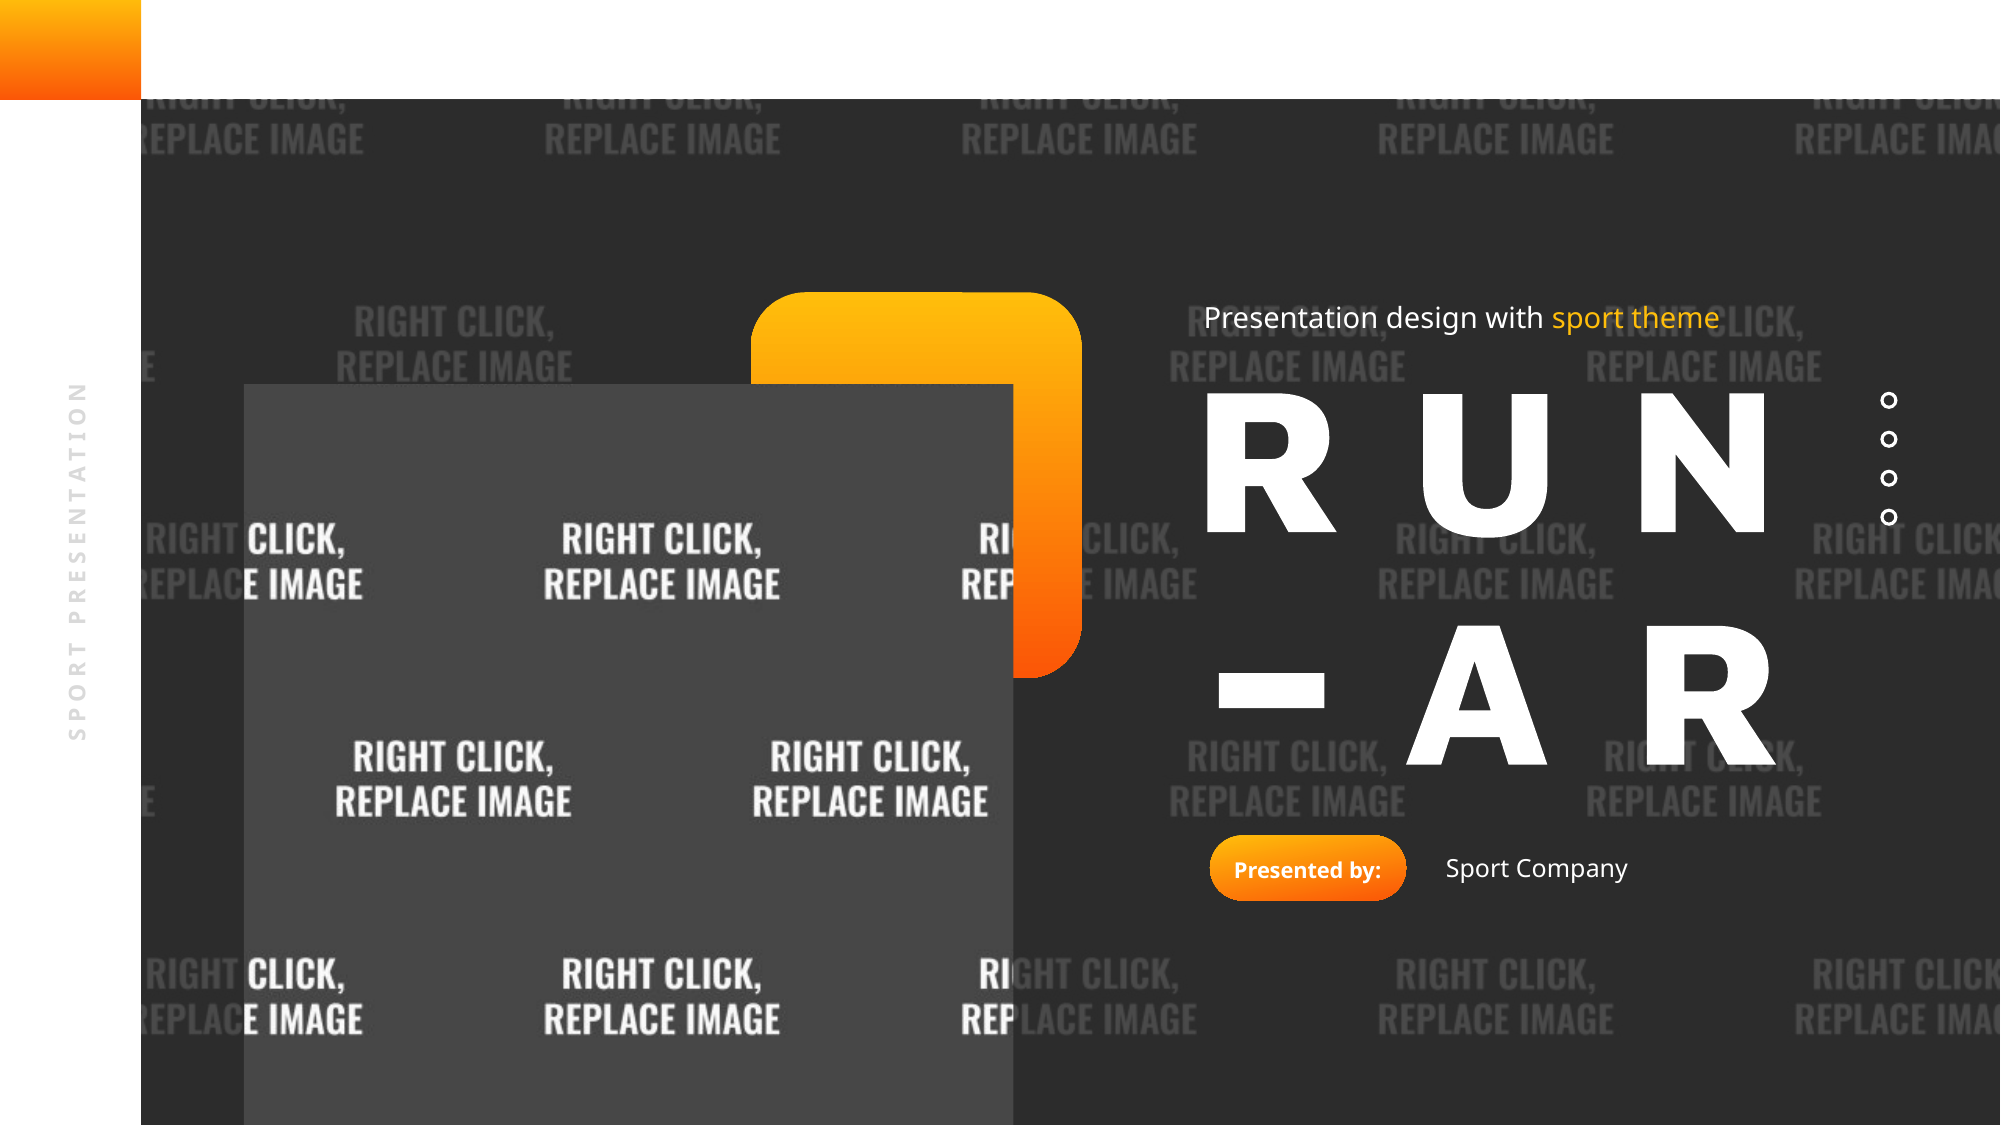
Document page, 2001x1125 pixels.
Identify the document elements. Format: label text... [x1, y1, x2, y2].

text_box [1207, 393, 1777, 765]
picture [141, 99, 2000, 1125]
text_box [0, 0, 142, 100]
text_box S P O R T P R E S E N T A T I O N [55, 201, 98, 924]
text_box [1881, 393, 1896, 525]
